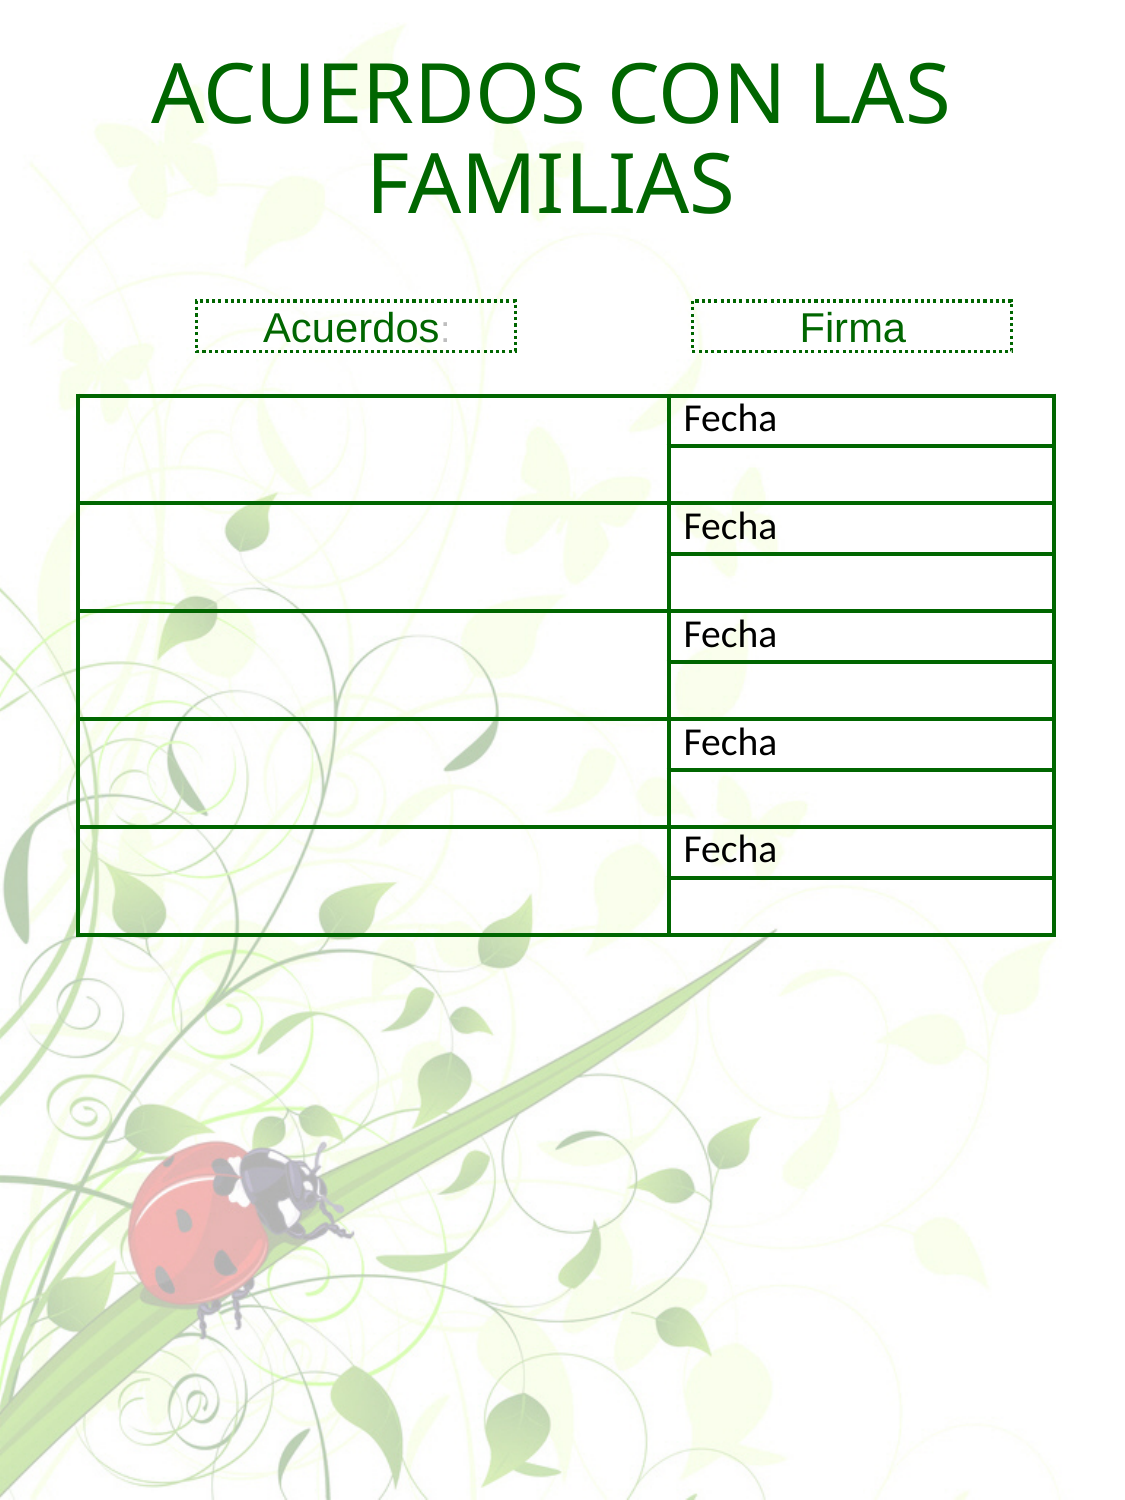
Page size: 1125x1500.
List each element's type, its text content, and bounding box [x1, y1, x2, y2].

table_cell [671, 664, 1052, 717]
table_header Fecha [671, 398, 1052, 444]
text_box Acuerdos: [196, 301, 516, 352]
table_cell Fecha [671, 721, 1052, 768]
table_cell [671, 772, 1052, 825]
picture [0, 0, 1125, 1500]
text_box ACUERDOS CON LAS FAMILIAS [66, 53, 1037, 231]
table_cell [671, 448, 1052, 501]
table_cell [80, 829, 667, 933]
table_header [80, 398, 667, 501]
table_cell Fecha [671, 613, 1052, 660]
table_cell [80, 505, 667, 609]
table_cell [671, 880, 1052, 933]
table_cell Fecha [671, 505, 1052, 552]
table_cell Fecha [671, 829, 1052, 876]
table_cell [80, 613, 667, 717]
table_cell [671, 556, 1052, 609]
text_box Firma [692, 301, 1012, 352]
table_cell [80, 721, 667, 825]
